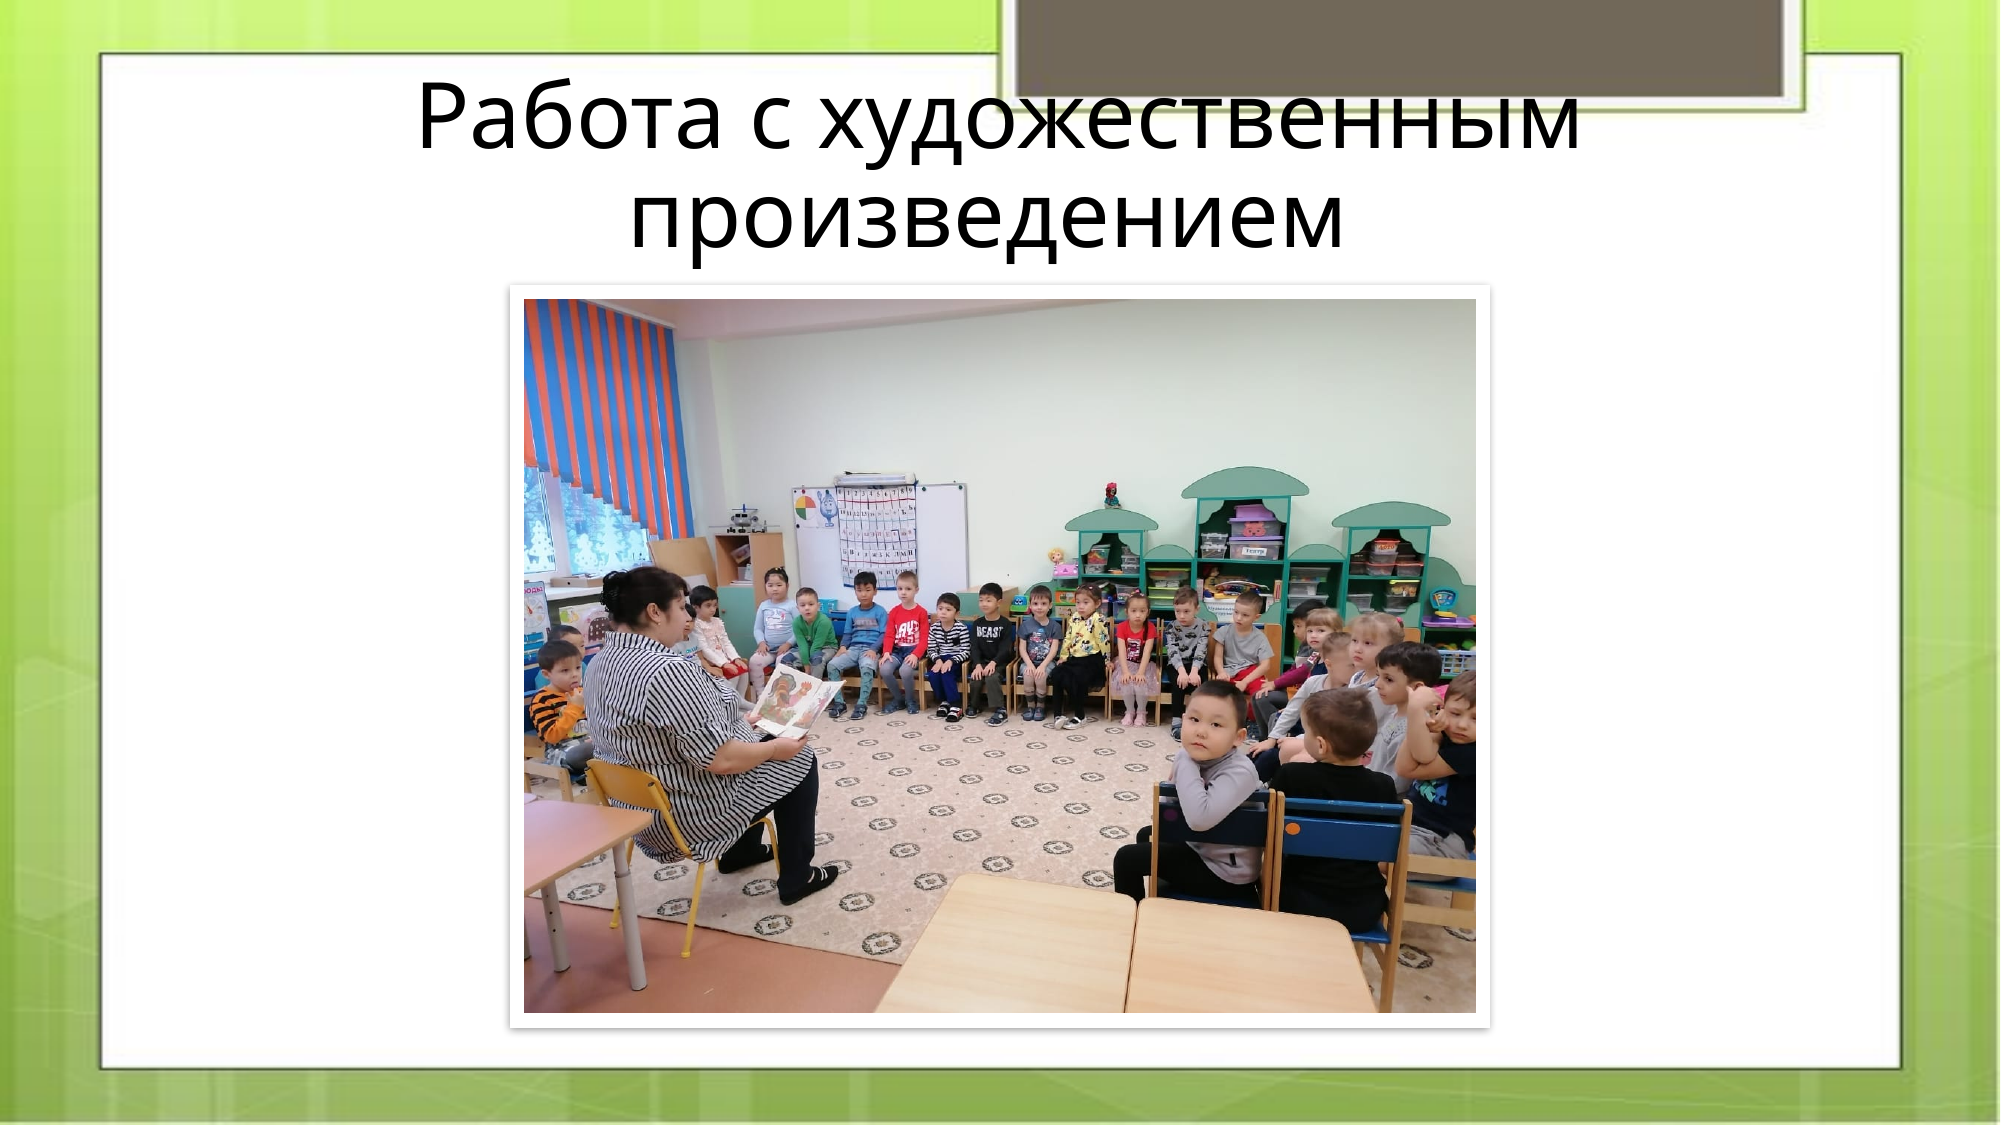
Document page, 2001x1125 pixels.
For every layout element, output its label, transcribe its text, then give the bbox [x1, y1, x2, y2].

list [524, 299, 1476, 1014]
picture [0, 0, 2001, 1125]
title Работа с художественным произведением [137, 59, 1863, 278]
